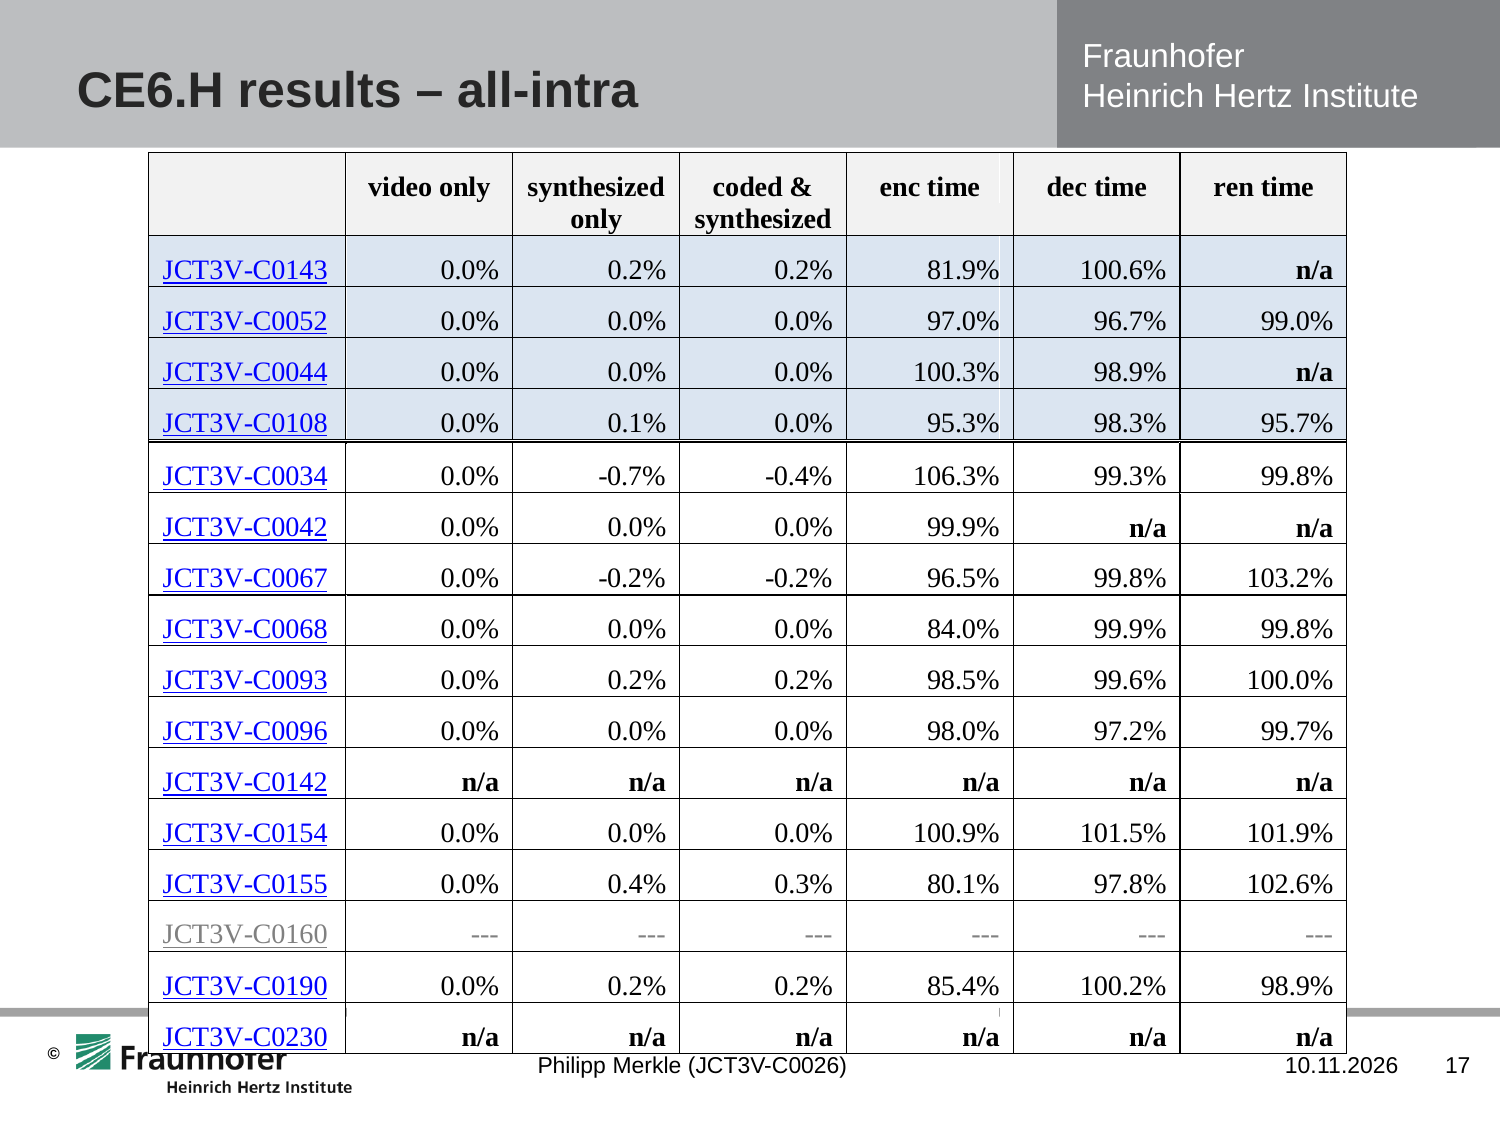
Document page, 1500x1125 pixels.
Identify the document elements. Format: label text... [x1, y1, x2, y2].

title CE6.H results – all-intra [76, 58, 1022, 118]
picture [76, 1034, 147, 1093]
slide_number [1354, 1034, 1394, 1094]
slide_number 17 [1394, 1034, 1471, 1094]
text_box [147, 151, 1351, 1103]
